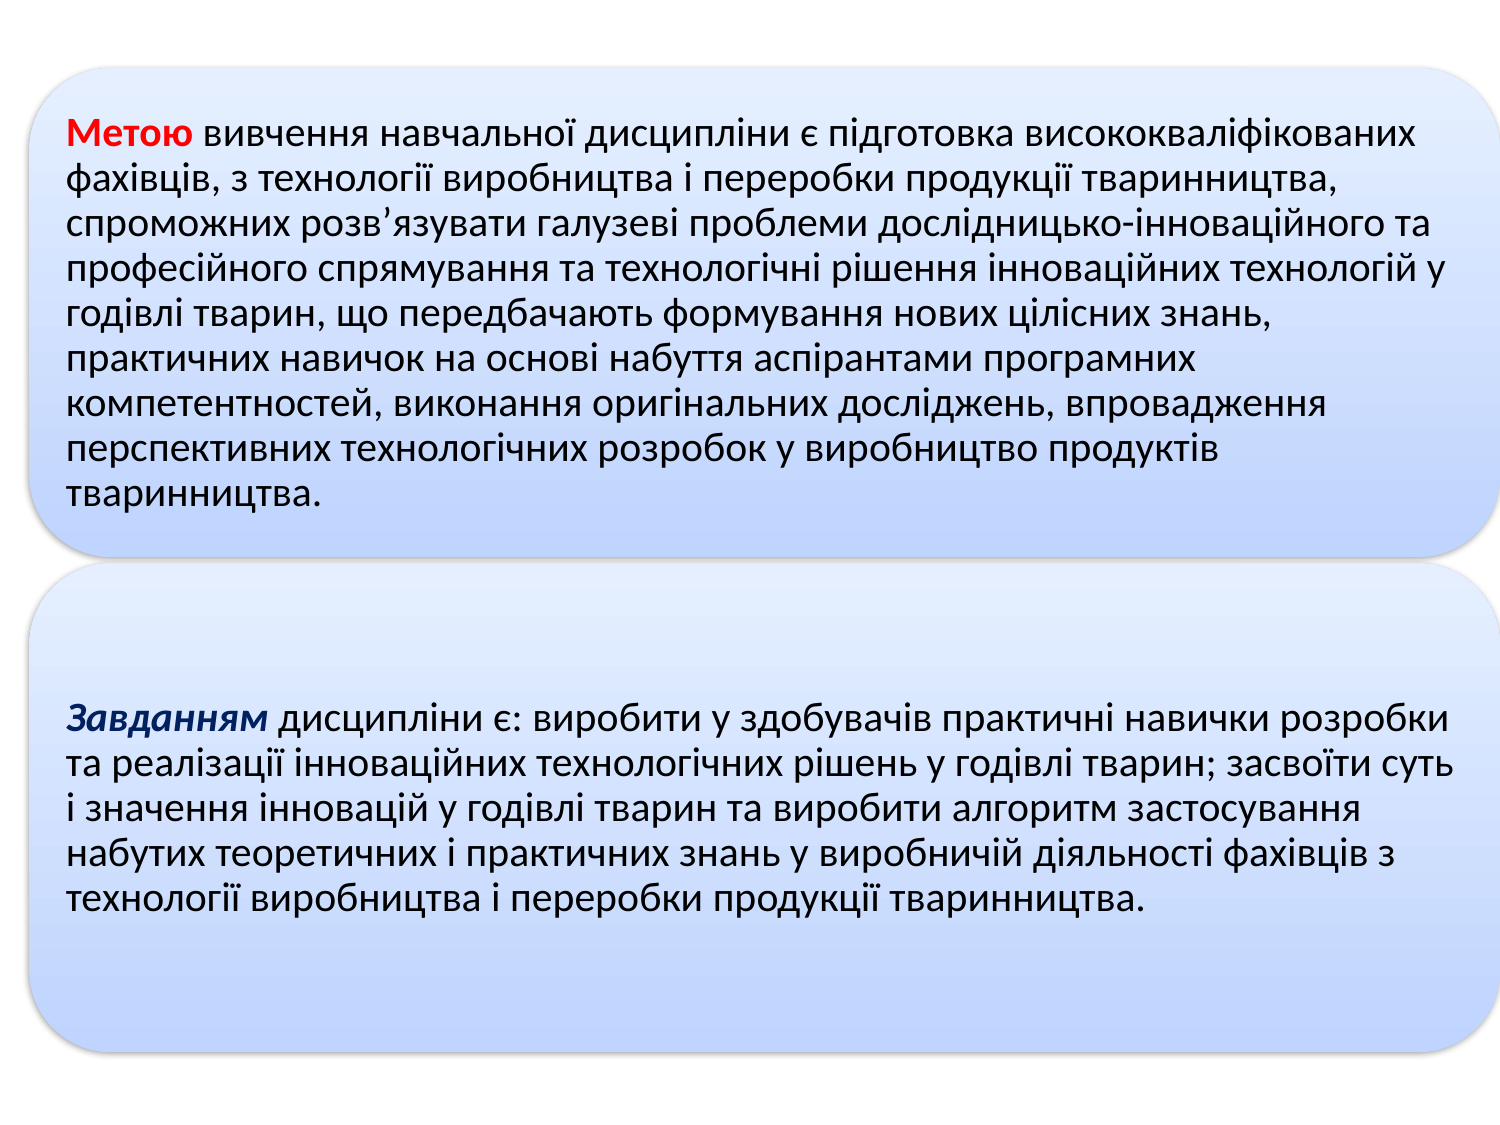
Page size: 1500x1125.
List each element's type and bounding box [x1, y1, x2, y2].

text_box [29, 66, 1500, 1055]
